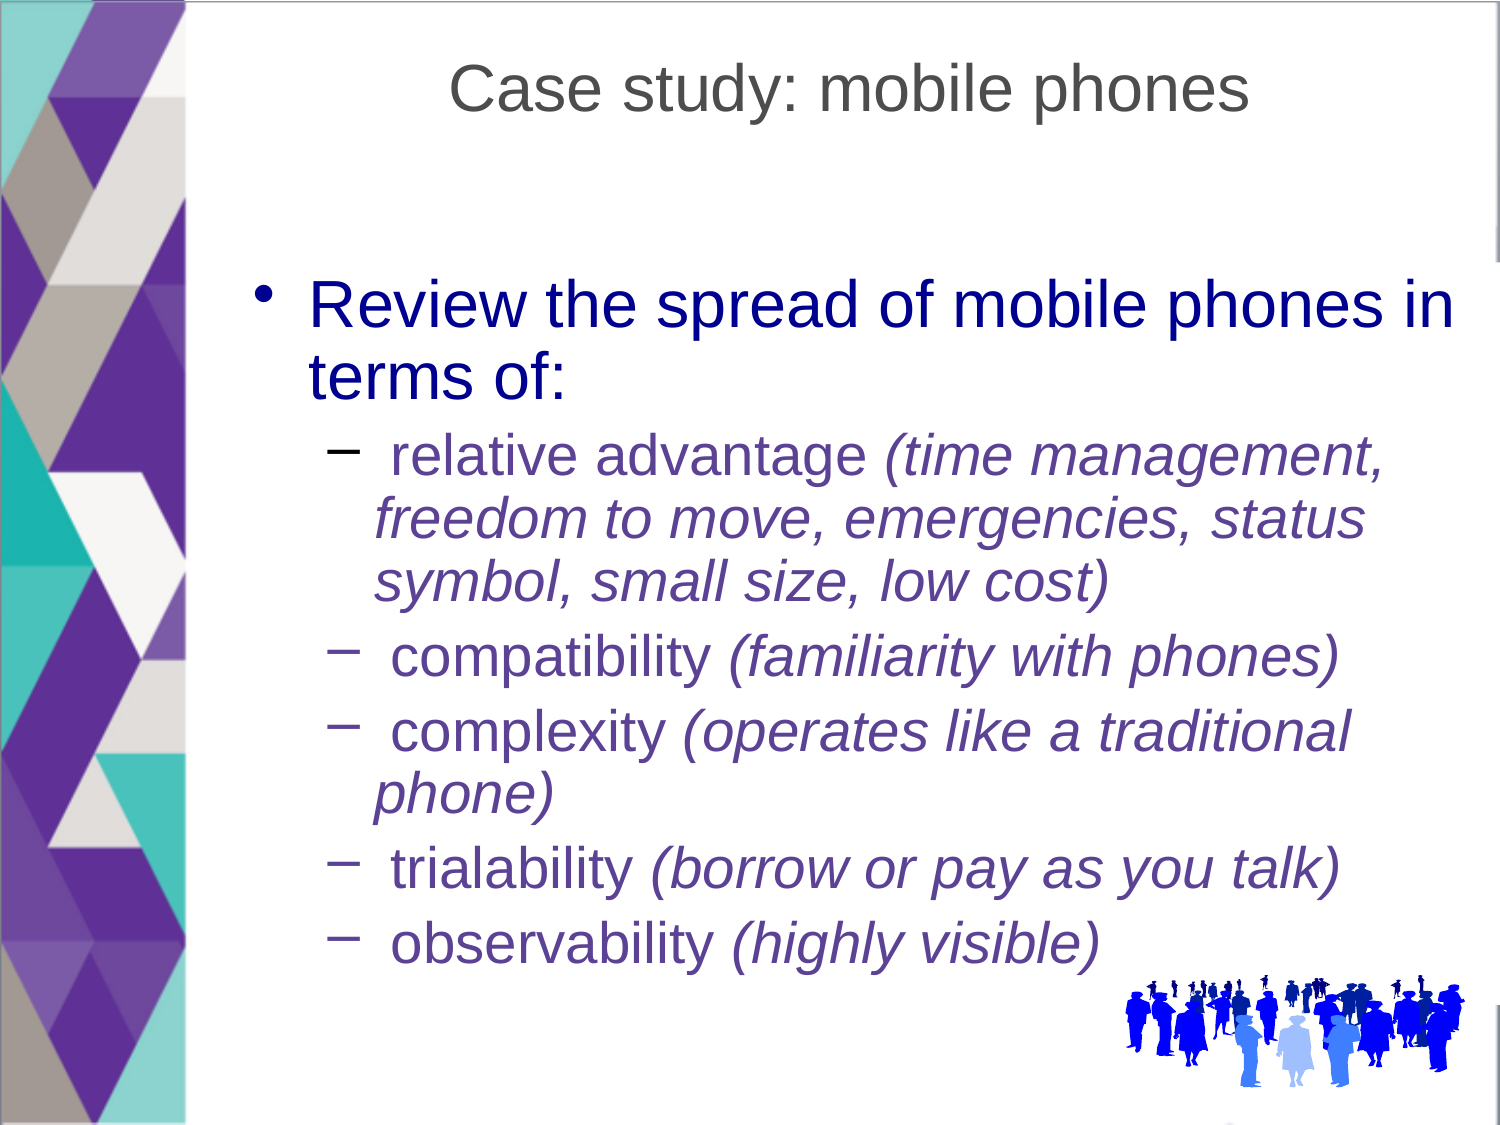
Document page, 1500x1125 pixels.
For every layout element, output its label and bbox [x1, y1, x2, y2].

text_box [1124, 974, 1466, 1088]
picture [0, 0, 1500, 1125]
